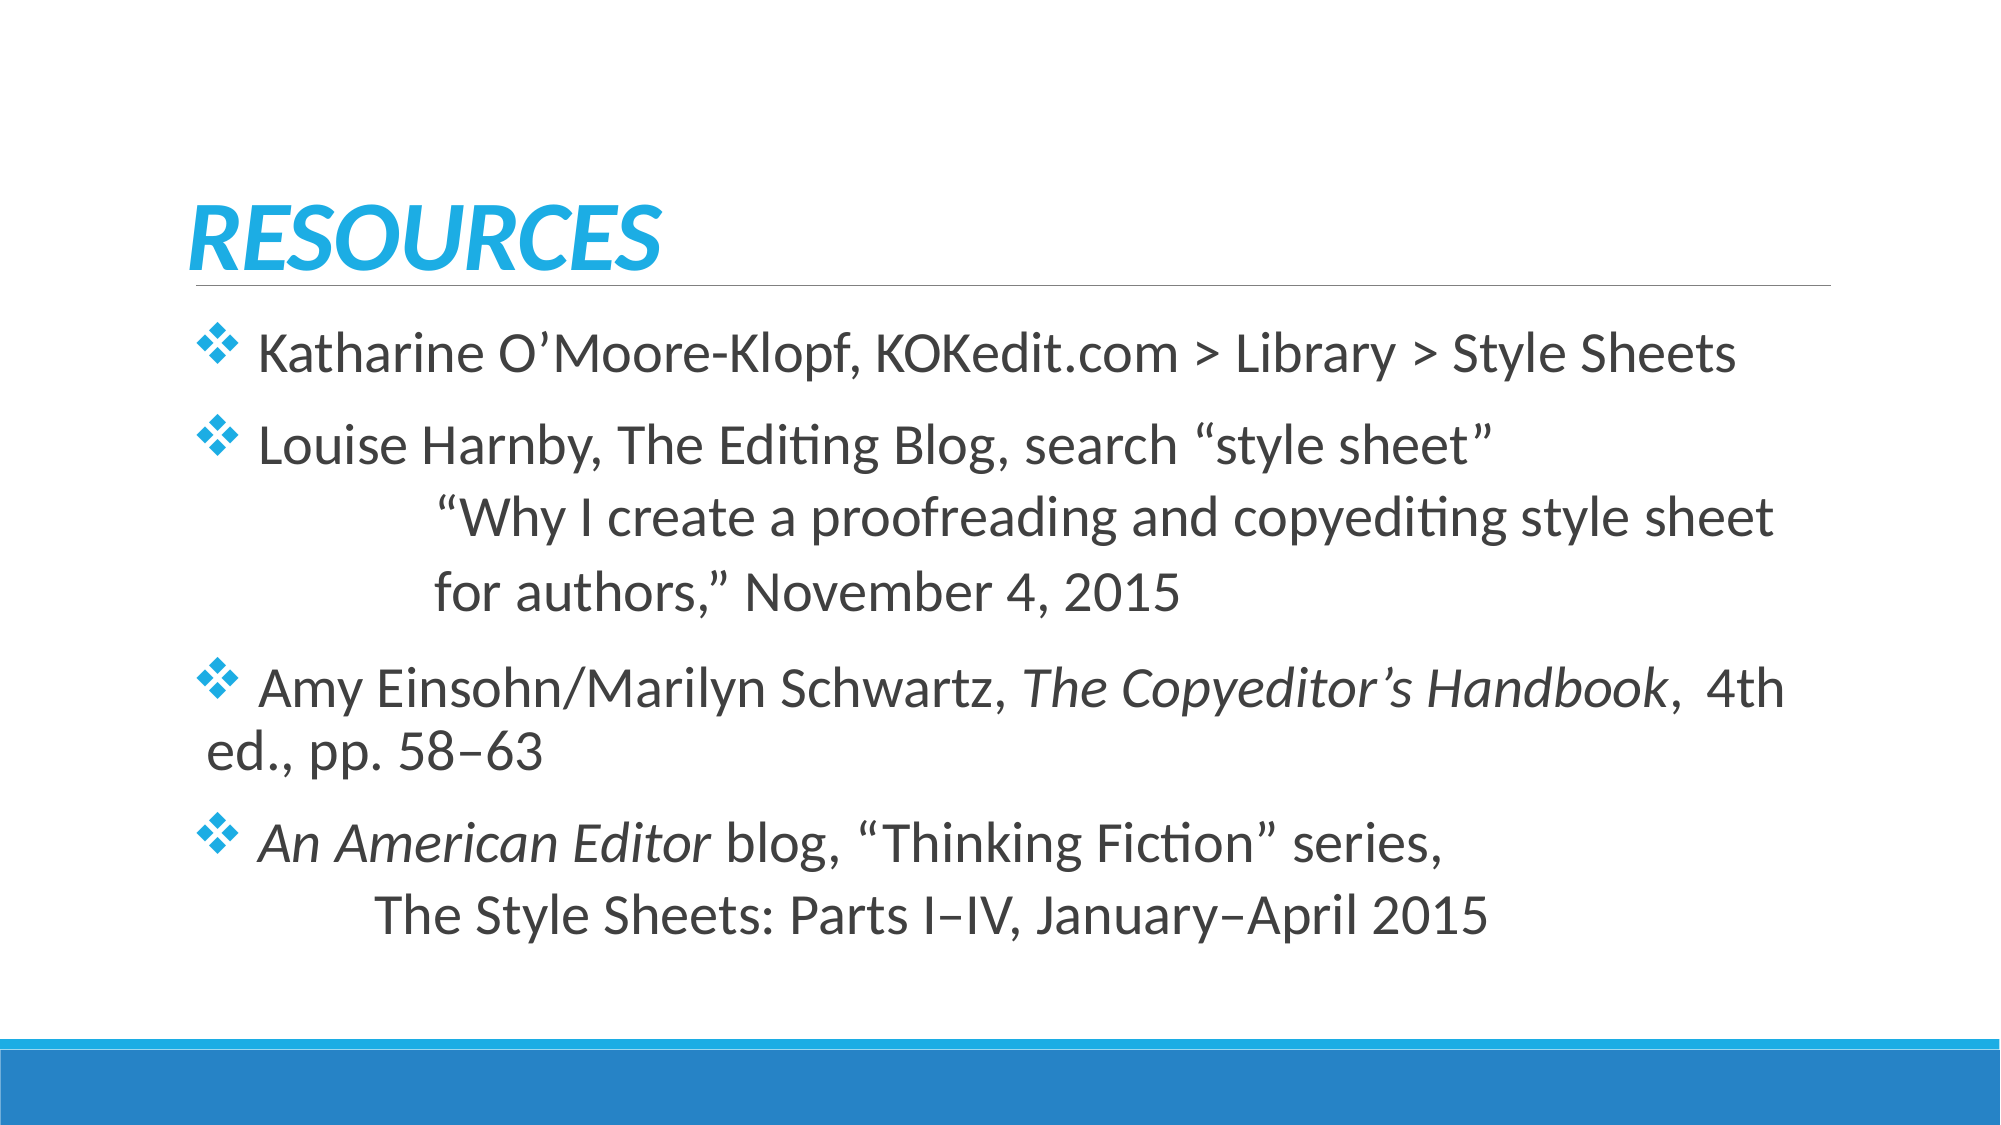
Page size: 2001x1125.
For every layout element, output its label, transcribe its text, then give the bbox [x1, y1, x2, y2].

list Katharine O’Moore-Klopf, KOKedit.com > Library > Style Sheets Louise Harnby, The Editing Blog, search “style sheet” “Why I create a proofreading and copyediting style sheet for authors,” November 4, 2015 Amy Einsohn/Marilyn Schwartz, The Copyeditor’s Handbook, 4th ed., pp. 58–63 An American Editor blog, “Thinking Fiction” series, The Style Sheets: Parts I–IV, January–April 2015 [191, 314, 1842, 974]
title RESOURCES [171, 85, 1584, 299]
